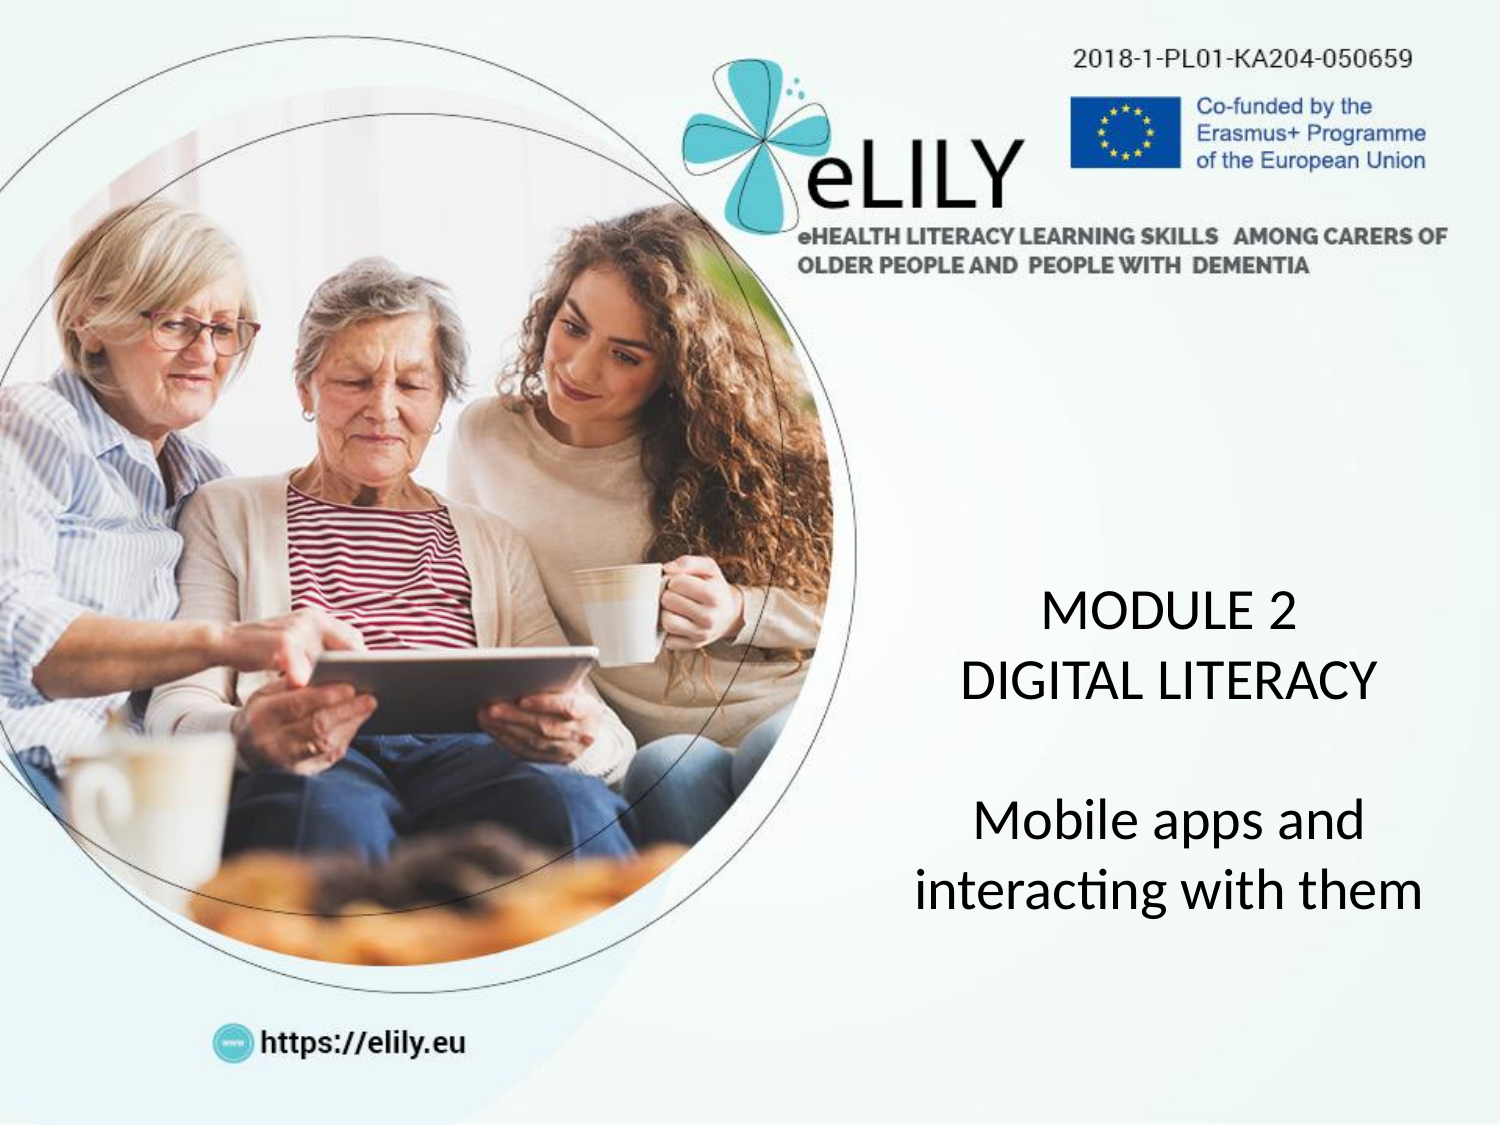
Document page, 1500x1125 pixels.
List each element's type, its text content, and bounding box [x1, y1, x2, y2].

picture [0, 0, 1500, 1125]
text_box MODULE 2 DIGITAL LITERACY Mobile apps and interacting with them [894, 564, 1445, 1033]
